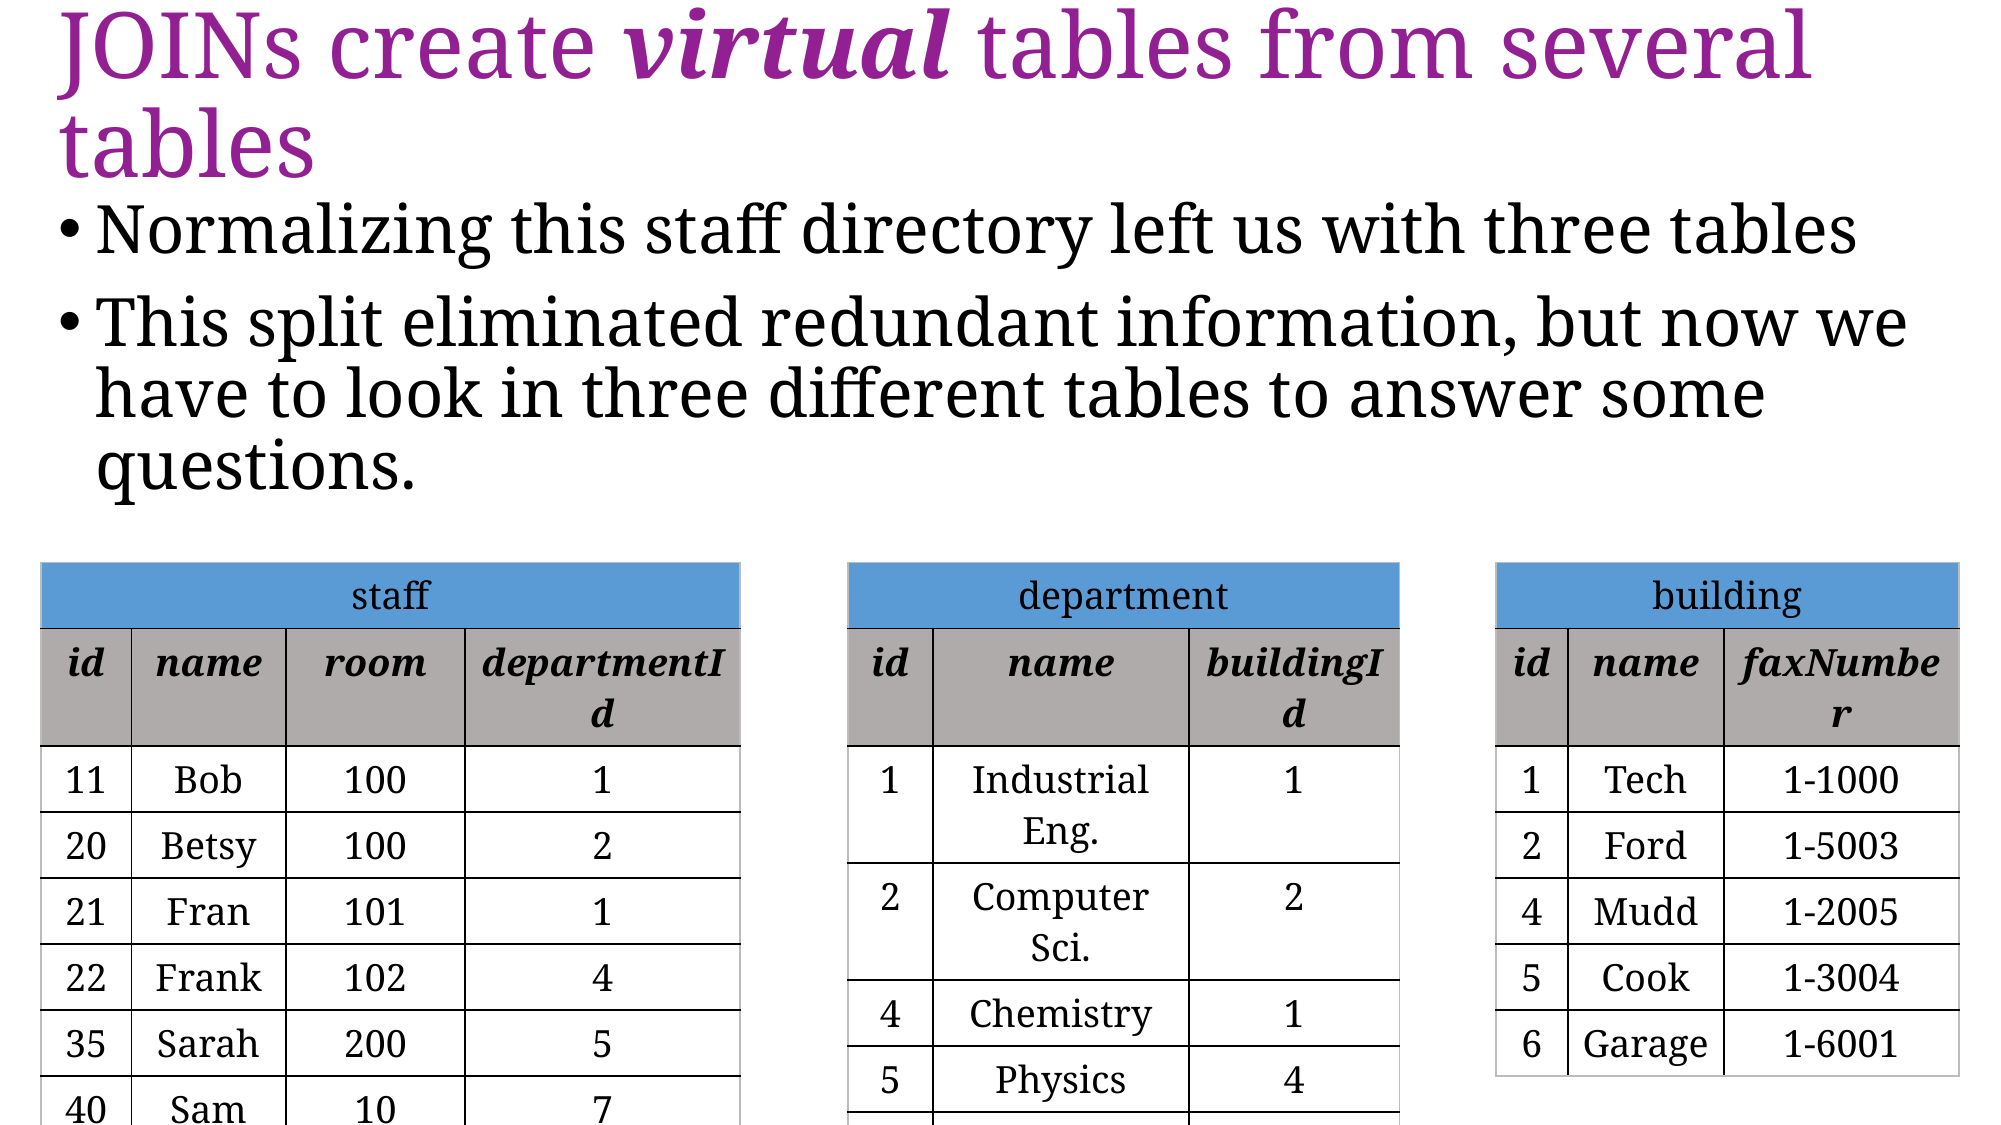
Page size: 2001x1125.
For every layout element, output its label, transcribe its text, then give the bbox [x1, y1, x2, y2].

table_header building [1497, 563, 1958, 628]
table_cell Betsy [132, 813, 285, 877]
table_cell Cook [1569, 945, 1723, 1009]
table_cell 22 [42, 945, 131, 1009]
table_cell id [1497, 629, 1567, 745]
table_cell room [287, 629, 464, 745]
table_cell 4 [466, 945, 739, 1009]
table_cell 20 [42, 813, 131, 877]
table_cell 100 [287, 747, 464, 811]
table_cell Garage [1569, 1011, 1723, 1075]
table_cell 4 [1190, 1047, 1399, 1111]
table_cell 101 [287, 879, 464, 943]
table_cell 1 [1497, 747, 1567, 811]
table_cell faxNumber [1725, 629, 1958, 745]
table_cell 1-3004 [1725, 945, 1958, 1009]
table_cell departmentId [466, 629, 739, 745]
table_cell 4 [1497, 879, 1567, 943]
list Normalizing this staff directory left us with three tables This split eliminated redundant information, but now we have to look in three different tables to answer some questions. [43, 188, 1953, 1106]
table_cell 2 [849, 864, 932, 979]
table_cell 10 [287, 1077, 464, 1125]
table_cell 1 [466, 747, 739, 811]
table_cell name [1569, 629, 1723, 745]
table_cell id [849, 629, 932, 745]
table_cell 11 [42, 747, 131, 811]
table_cell Sam [132, 1077, 285, 1125]
table_header staff [42, 563, 739, 628]
table_cell Frank [132, 945, 285, 1009]
table_cell 1-1000 [1725, 747, 1958, 811]
table_cell 4 [849, 981, 932, 1045]
table_cell 35 [42, 1011, 131, 1075]
table_cell Mudd [1569, 879, 1723, 943]
table_cell Tech [1569, 747, 1723, 811]
table_cell 5 [1497, 945, 1567, 1009]
table_cell Bob [132, 747, 285, 811]
table_cell Computer Sci. [934, 864, 1188, 979]
table_cell name [934, 629, 1188, 745]
table_cell 5 [849, 1047, 932, 1111]
table_cell 2 [1497, 813, 1567, 877]
table_cell 200 [287, 1011, 464, 1075]
table_header department [849, 563, 1399, 628]
table_cell 1-5003 [1725, 813, 1958, 877]
table_cell 1 [849, 747, 932, 862]
table_cell 1-2005 [1725, 879, 1958, 943]
table_cell 1 [466, 879, 739, 943]
title JOINs create virtual tables from several tables [43, 25, 1953, 171]
table_cell 1 [1190, 747, 1399, 862]
table_cell Ford [1569, 813, 1723, 877]
table_cell 1 [1190, 981, 1399, 1045]
table_cell buildingId [1190, 629, 1399, 745]
table_cell 2 [466, 813, 739, 877]
table_cell 1-6001 [1725, 1011, 1958, 1075]
table_cell Sarah [132, 1011, 285, 1075]
table_cell 102 [287, 945, 464, 1009]
table_cell id [42, 629, 131, 745]
table_cell 5 [466, 1011, 739, 1075]
table_cell 6 [1497, 1011, 1567, 1075]
table_cell 40 [42, 1077, 131, 1125]
table_cell 2 [1190, 864, 1399, 979]
table_cell name [132, 629, 285, 745]
table_cell 21 [42, 879, 131, 943]
table_cell 100 [287, 813, 464, 877]
table_cell Industrial Eng. [934, 747, 1188, 862]
table_cell 7 [466, 1077, 739, 1125]
table_cell Chemistry [934, 981, 1188, 1045]
table_cell Physics [934, 1047, 1188, 1111]
table_cell 5 [1190, 1113, 1399, 1125]
table_cell 7 [849, 1113, 932, 1125]
table_cell Materials Sci. [934, 1113, 1188, 1125]
table_cell Fran [132, 879, 285, 943]
